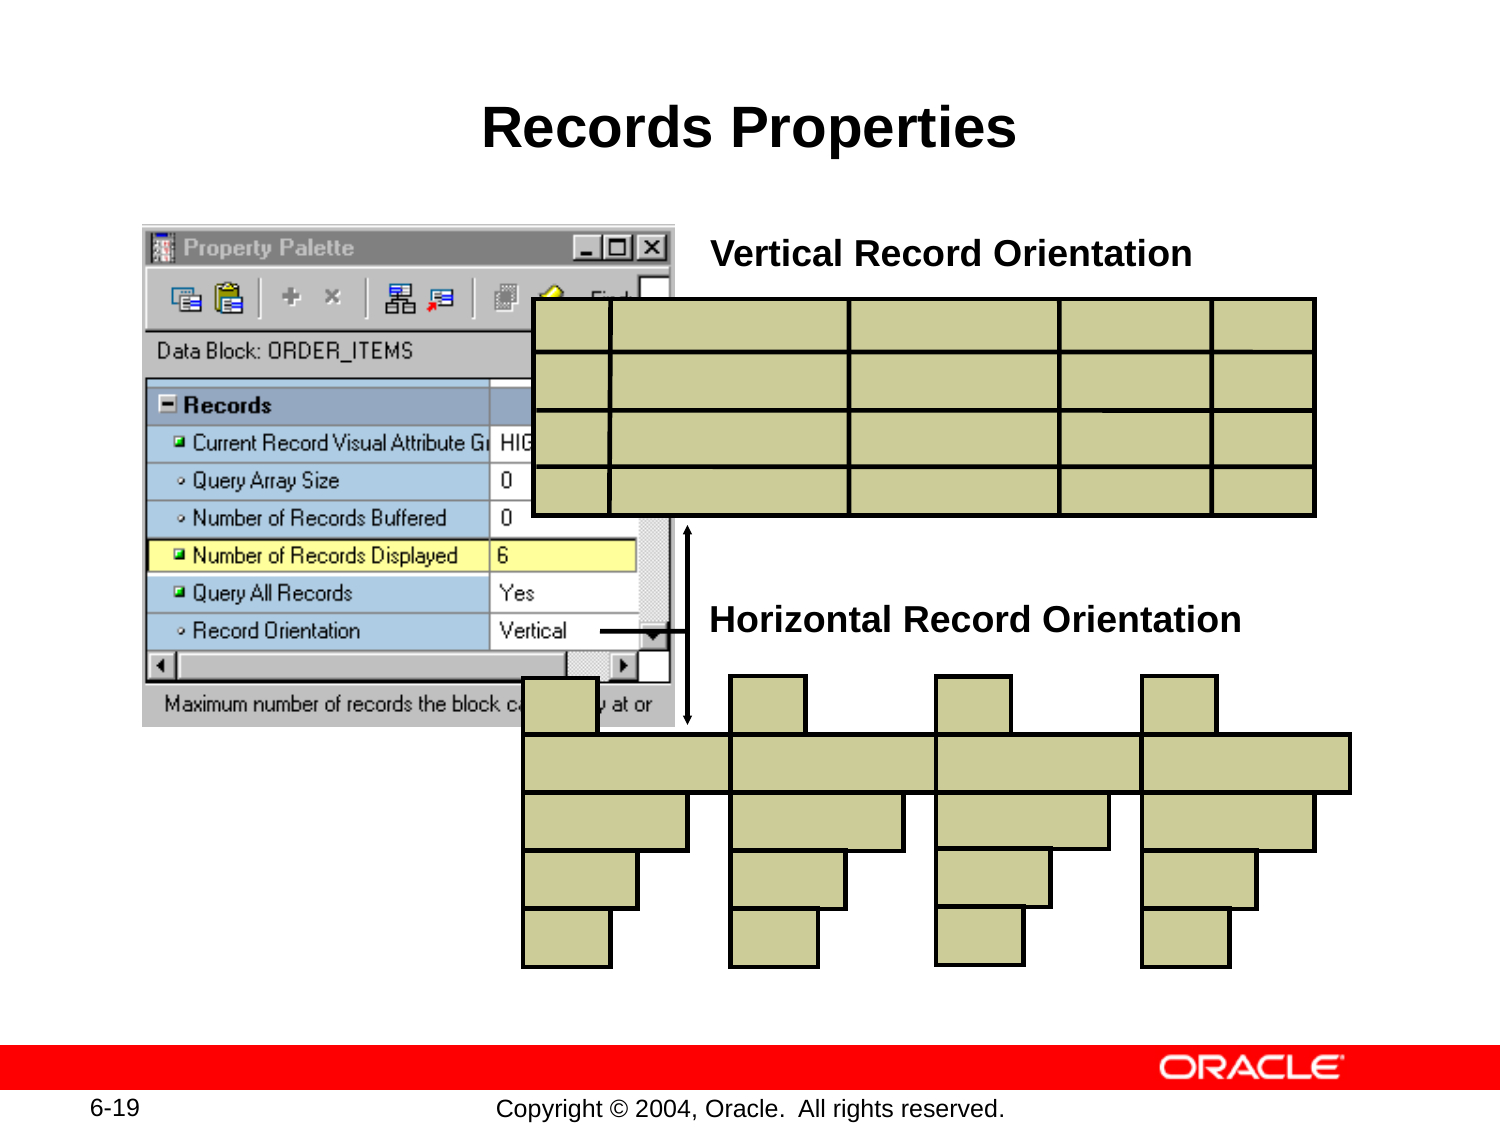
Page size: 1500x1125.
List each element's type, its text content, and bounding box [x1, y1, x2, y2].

title Records Properties [149, 87, 1351, 232]
text_box [522, 850, 638, 909]
text_box [730, 908, 819, 968]
picture [142, 223, 676, 728]
text_box [1060, 467, 1211, 516]
text_box [683, 525, 692, 725]
text_box [679, 467, 848, 516]
text_box [1060, 411, 1211, 466]
text_box [522, 908, 611, 967]
text_box [849, 411, 1059, 466]
text_box [730, 793, 904, 851]
text_box [849, 298, 1059, 352]
text_box [1141, 734, 1350, 793]
text_box [849, 353, 1059, 410]
text_box [1060, 298, 1211, 352]
text_box [936, 793, 1109, 849]
text_box [679, 411, 848, 466]
text_box [1212, 411, 1315, 466]
text_box [1141, 793, 1315, 851]
text_box Vertical Record Orientation [695, 221, 1209, 282]
text_box [730, 676, 806, 734]
text_box [1141, 850, 1257, 910]
text_box [1212, 298, 1315, 352]
text_box [1141, 676, 1217, 734]
text_box [679, 353, 848, 410]
text_box [730, 850, 846, 910]
text_box [1212, 353, 1315, 410]
text_box [1212, 467, 1315, 516]
text_box [1141, 908, 1230, 968]
text_box [679, 298, 848, 352]
text_box Horizontal Record Orientation [694, 587, 1258, 648]
text_box [936, 848, 1051, 907]
text_box [936, 734, 1141, 793]
text_box [522, 792, 688, 851]
text_box [522, 734, 730, 793]
text_box [1060, 353, 1211, 410]
text_box [849, 467, 1059, 516]
text_box [936, 676, 1012, 734]
text_box [936, 906, 1024, 966]
text_box [730, 734, 936, 793]
